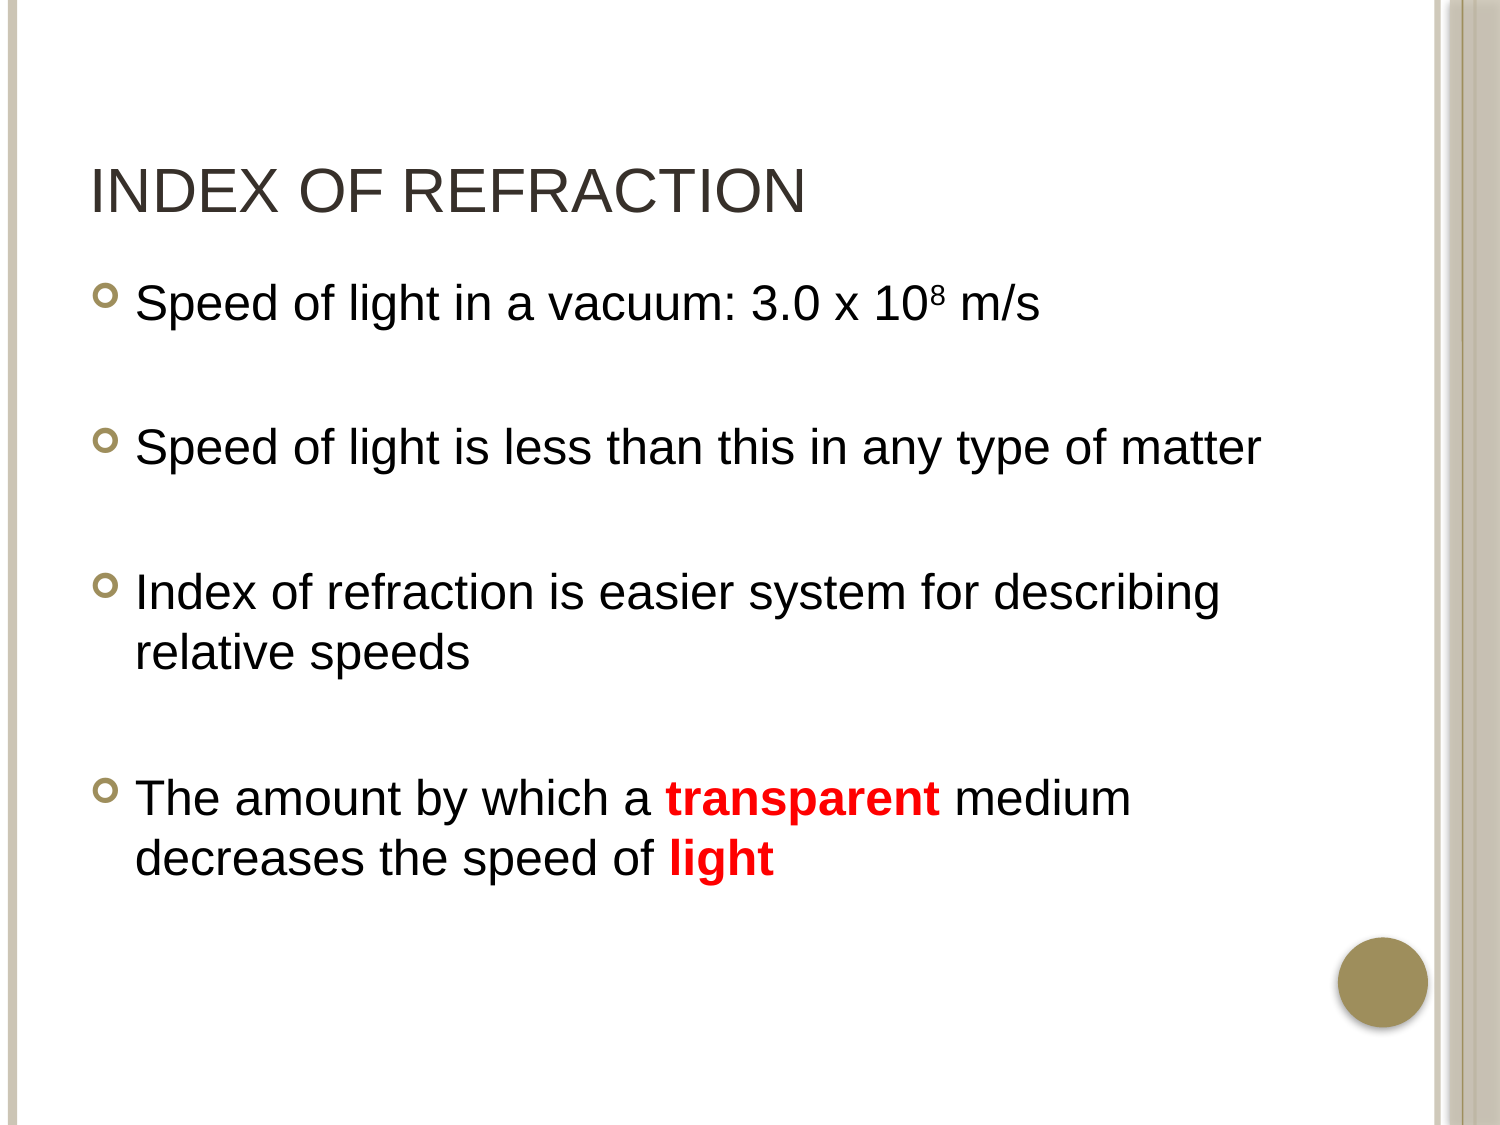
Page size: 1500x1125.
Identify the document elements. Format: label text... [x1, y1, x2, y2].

title Index of Refraction [75, 45, 1300, 233]
list Speed of light in a vacuum: 3.0 x 108 m/s Speed of light is less than this in any type of matter Index of refraction is easier system for describing relative speeds The amount by which a transparent medium decreases the speed of light [75, 262, 1300, 1062]
